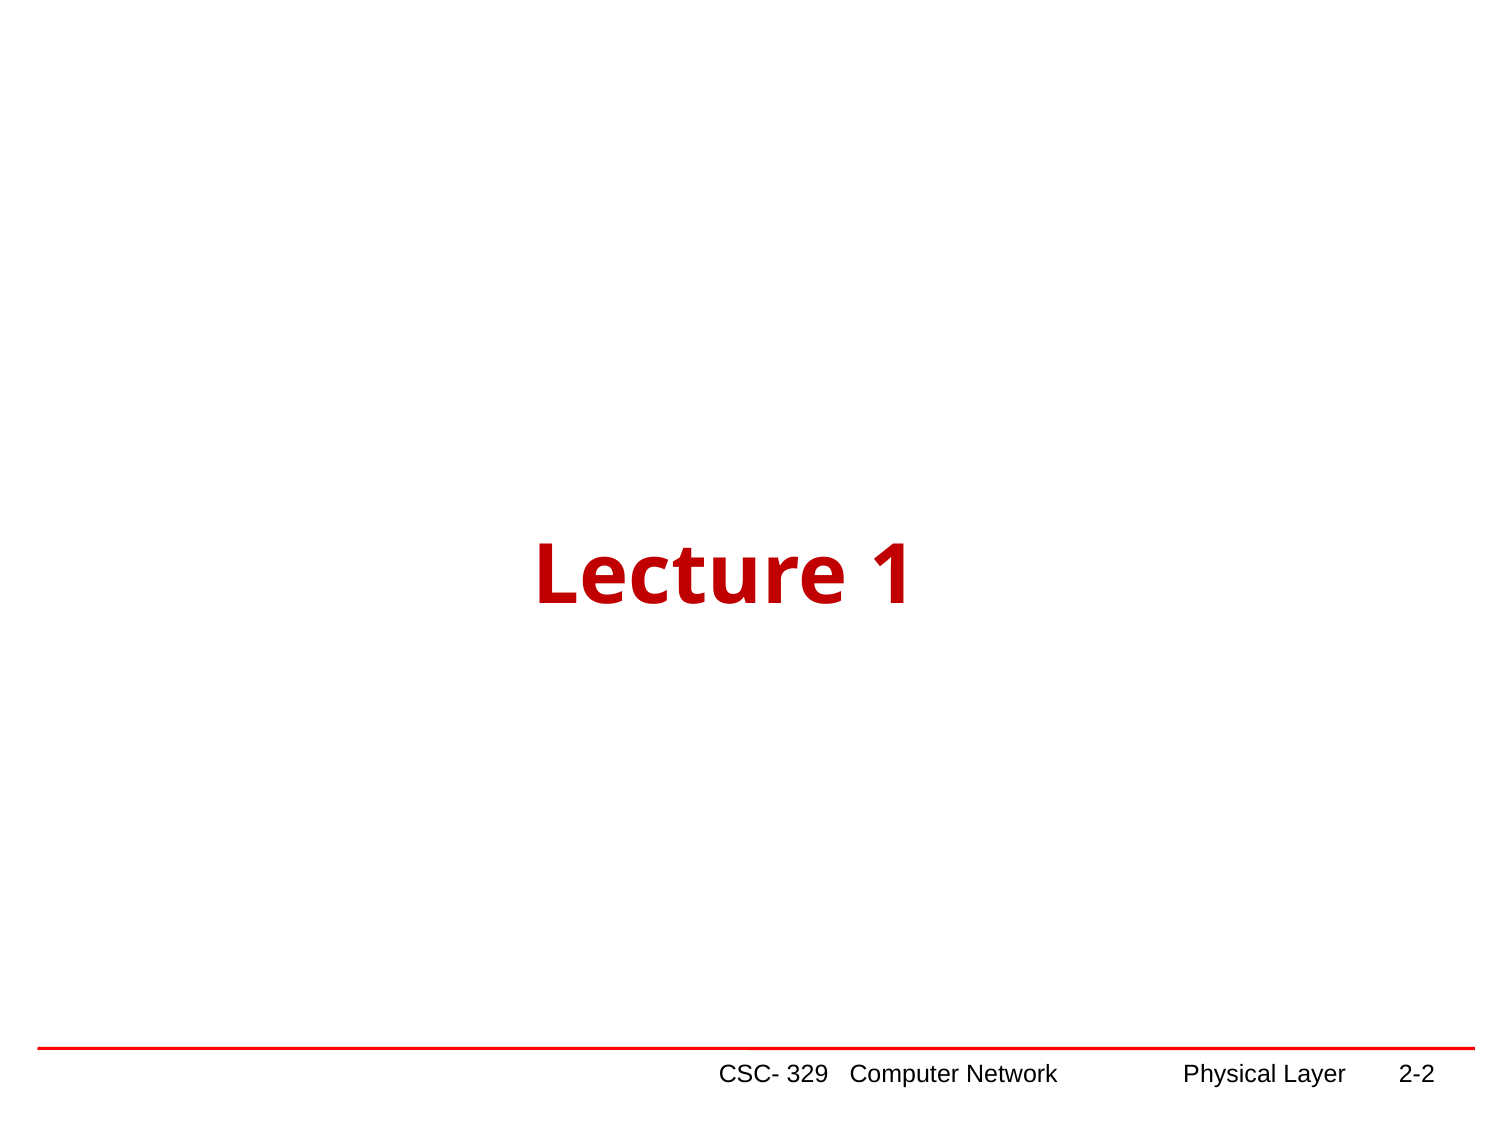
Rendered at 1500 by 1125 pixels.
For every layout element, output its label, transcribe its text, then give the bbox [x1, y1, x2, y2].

footer CSC- 329 Computer Network Physical Layer [623, 1049, 1338, 1125]
slide_number 2-2 [1338, 1049, 1451, 1125]
list Lecture 1 [87, 262, 1363, 1025]
